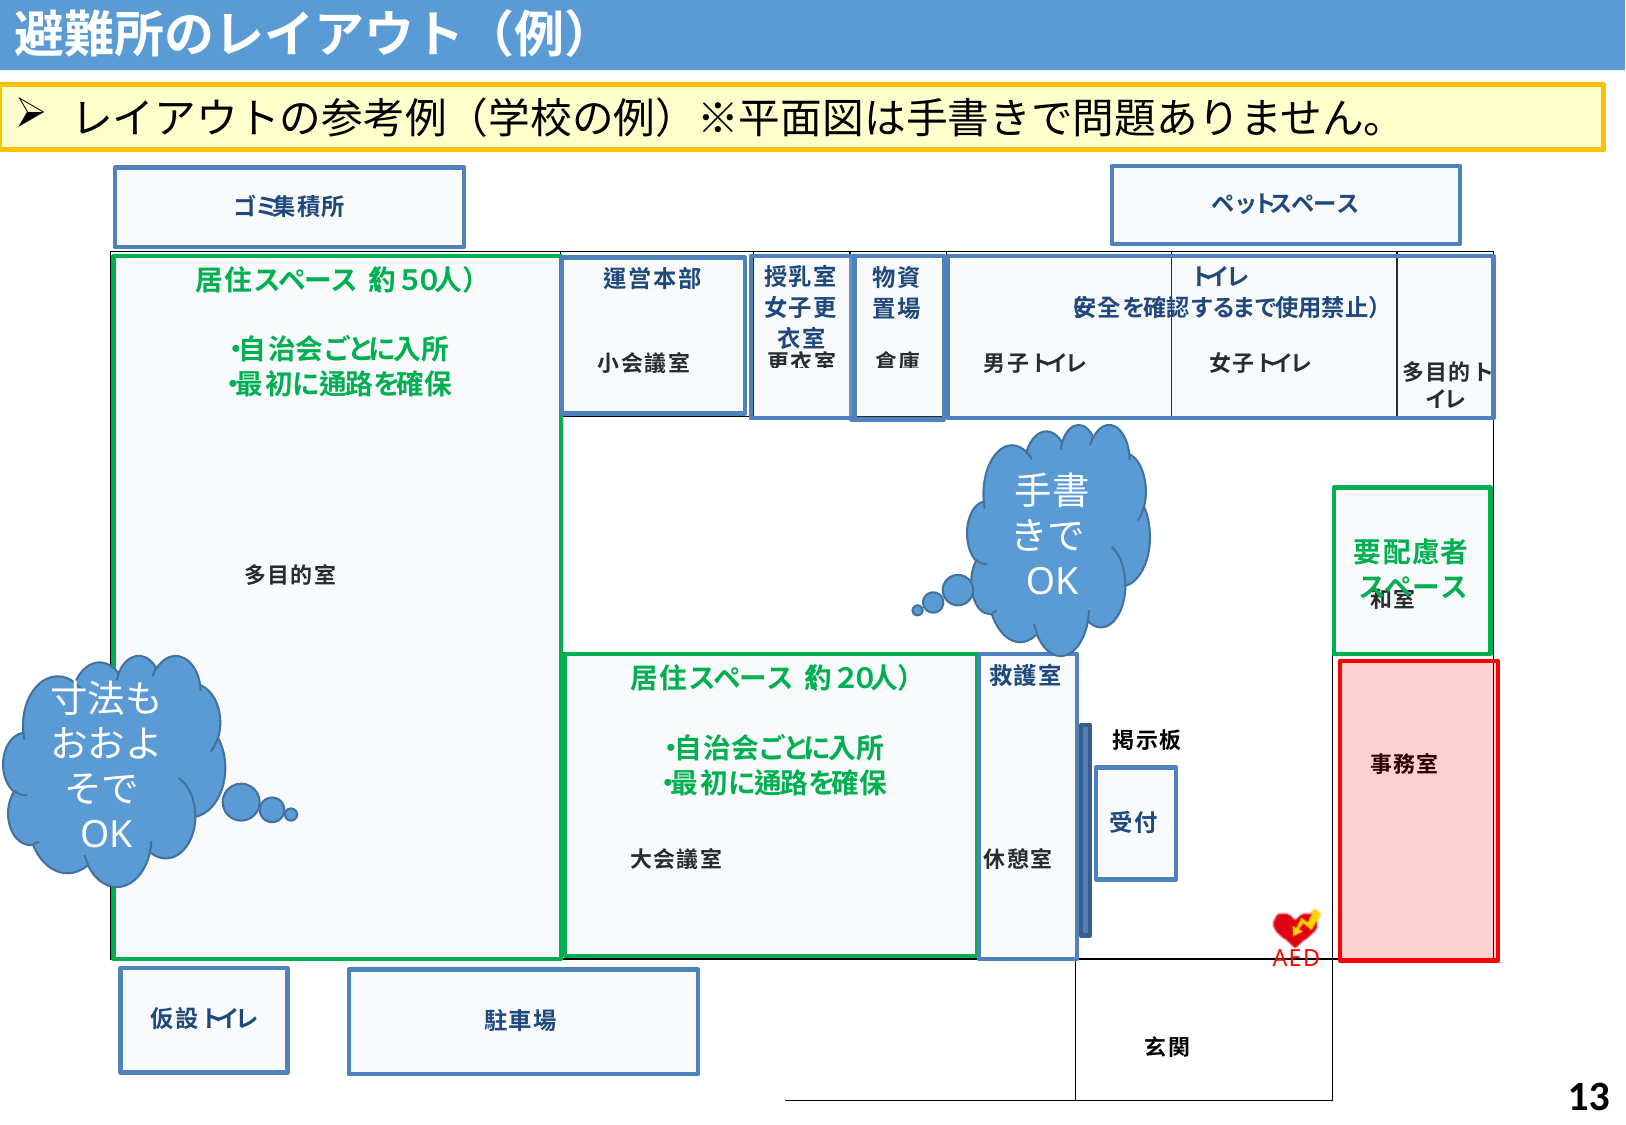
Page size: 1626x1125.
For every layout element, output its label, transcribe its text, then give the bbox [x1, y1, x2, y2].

picture [77, 132, 1527, 1125]
text_box [0, 74, 1625, 150]
text_box [0, 0, 1625, 74]
slide_number 12 [1527, 1064, 1625, 1125]
text_box 寸法もおおよそでOK [2, 675, 77, 875]
